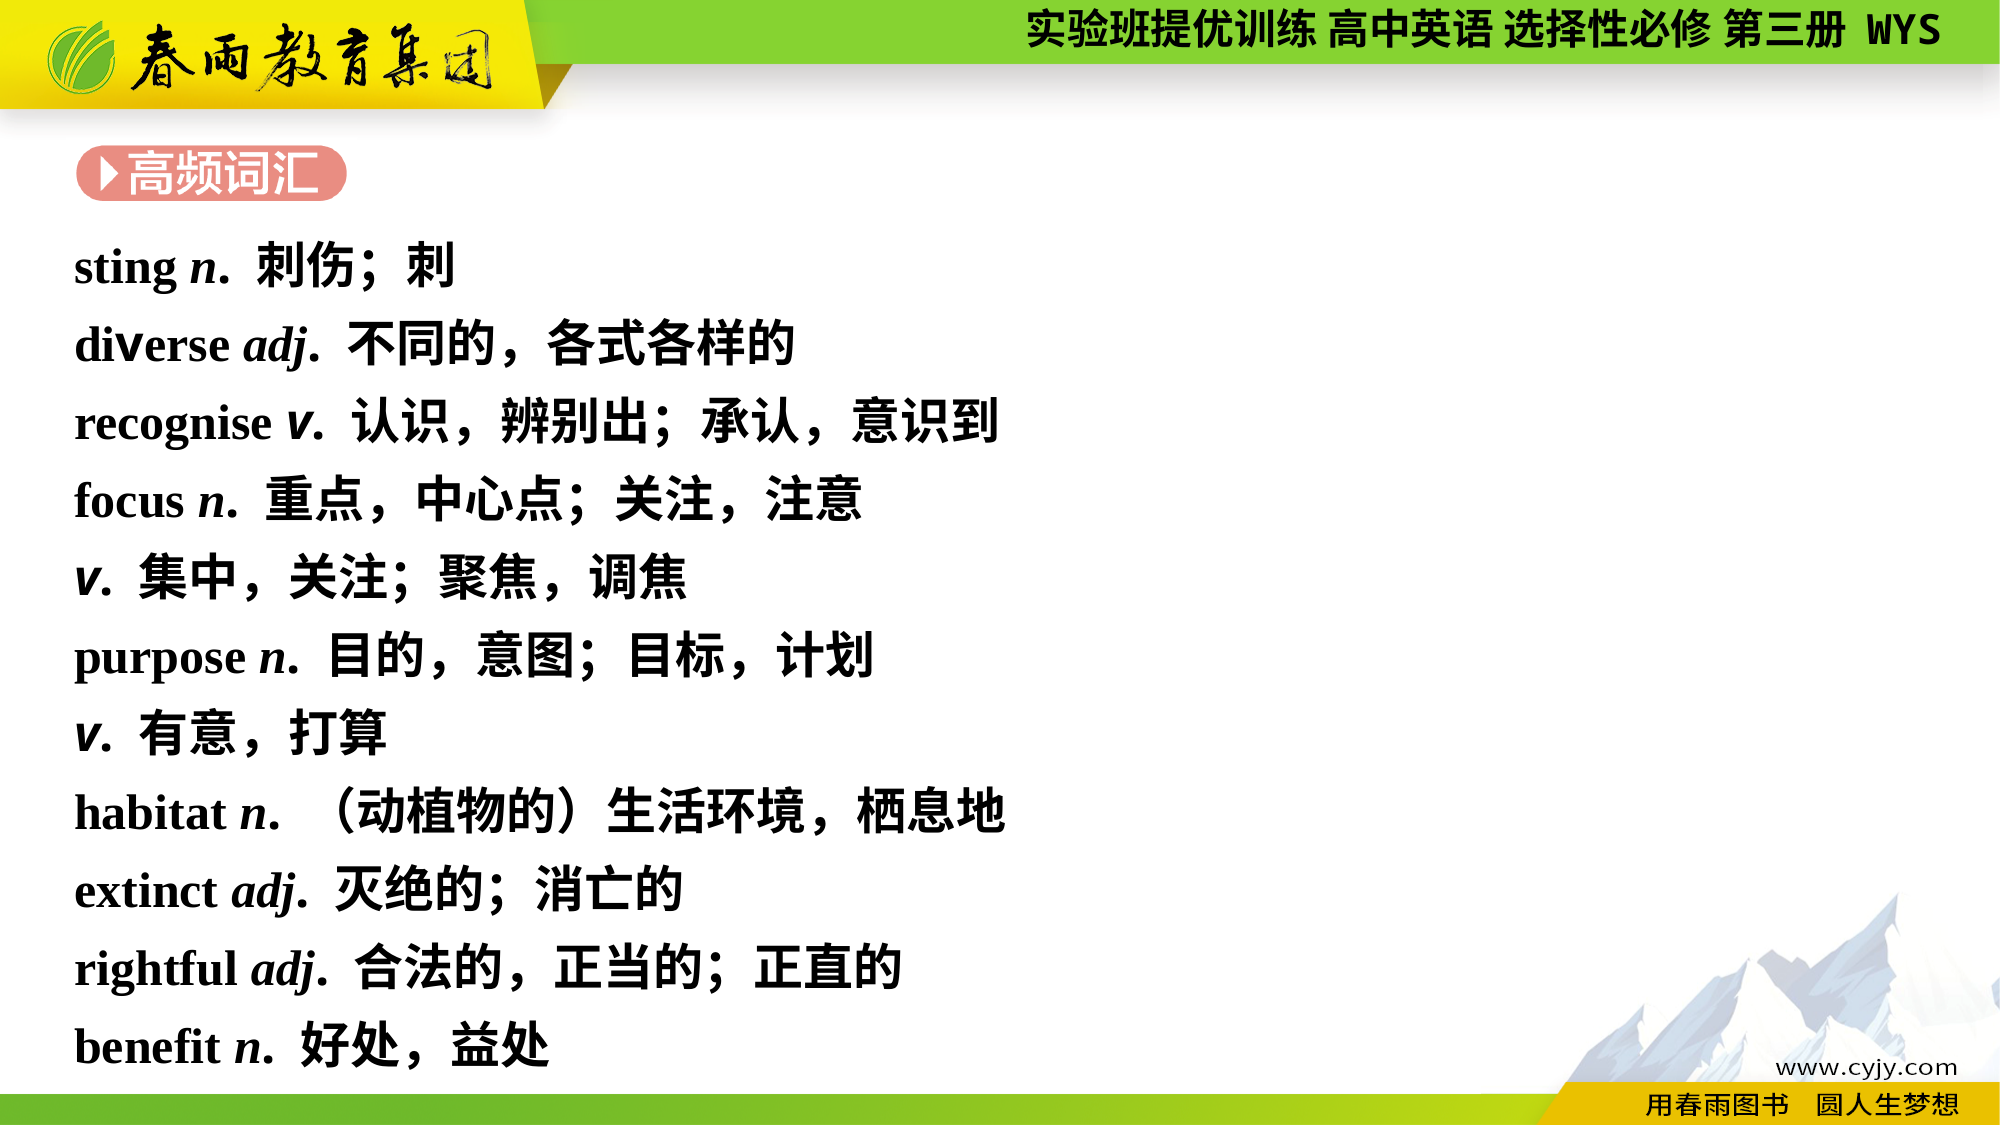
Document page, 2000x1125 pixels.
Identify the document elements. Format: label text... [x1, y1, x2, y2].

picture [0, 0, 2000, 1125]
list sting n. 刺伤；刺 diverse adj. 不同的，各式各样的 recognise v. 认识，辨别出；承认，意识到 focus n. 重点，中心点；关注，注意 v. 集中，关注；聚焦，调焦 purpose n. 目的，意图；目标，计划 v. 有意，打算 habitat n. （动植物的）生活环境，栖息地 extinct adj. 灭绝的；消亡的 rightful adj. 合法的，正当的；正直的 benefit n. 好处，益处 [59, 208, 1944, 1082]
